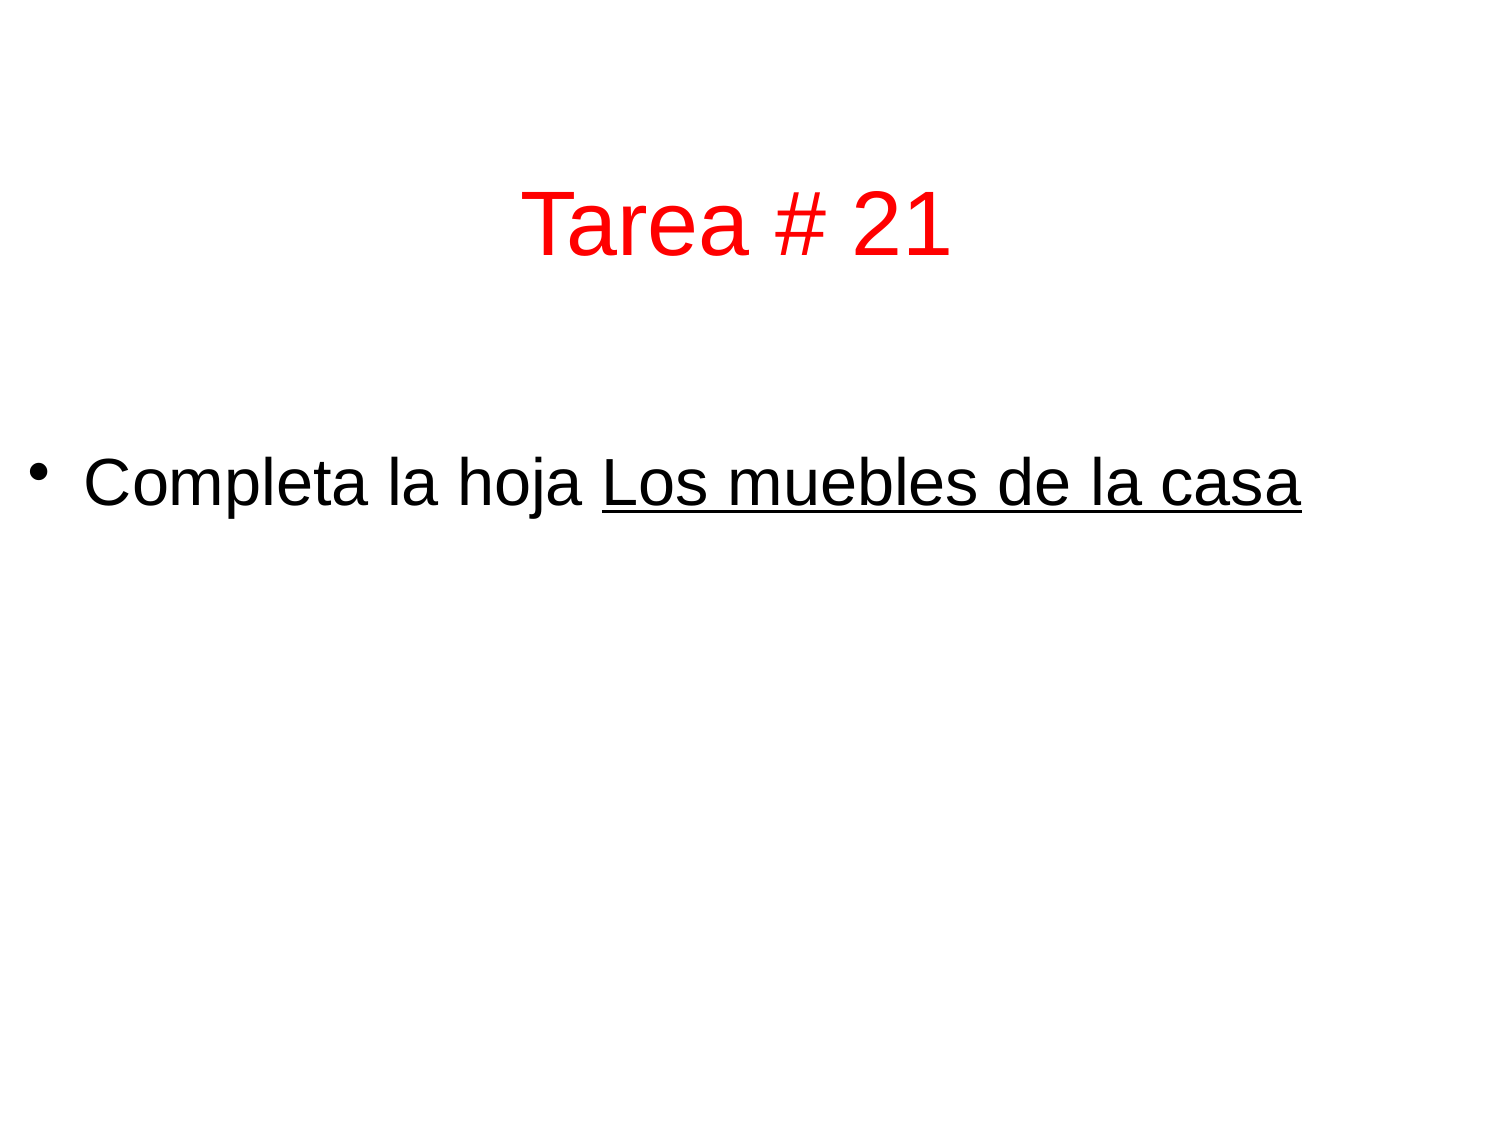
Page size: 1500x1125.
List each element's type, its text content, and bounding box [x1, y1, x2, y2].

text_box Tarea # 21 [62, 125, 1413, 313]
list Completa la hoja Los muebles de la casa [12, 245, 1500, 988]
